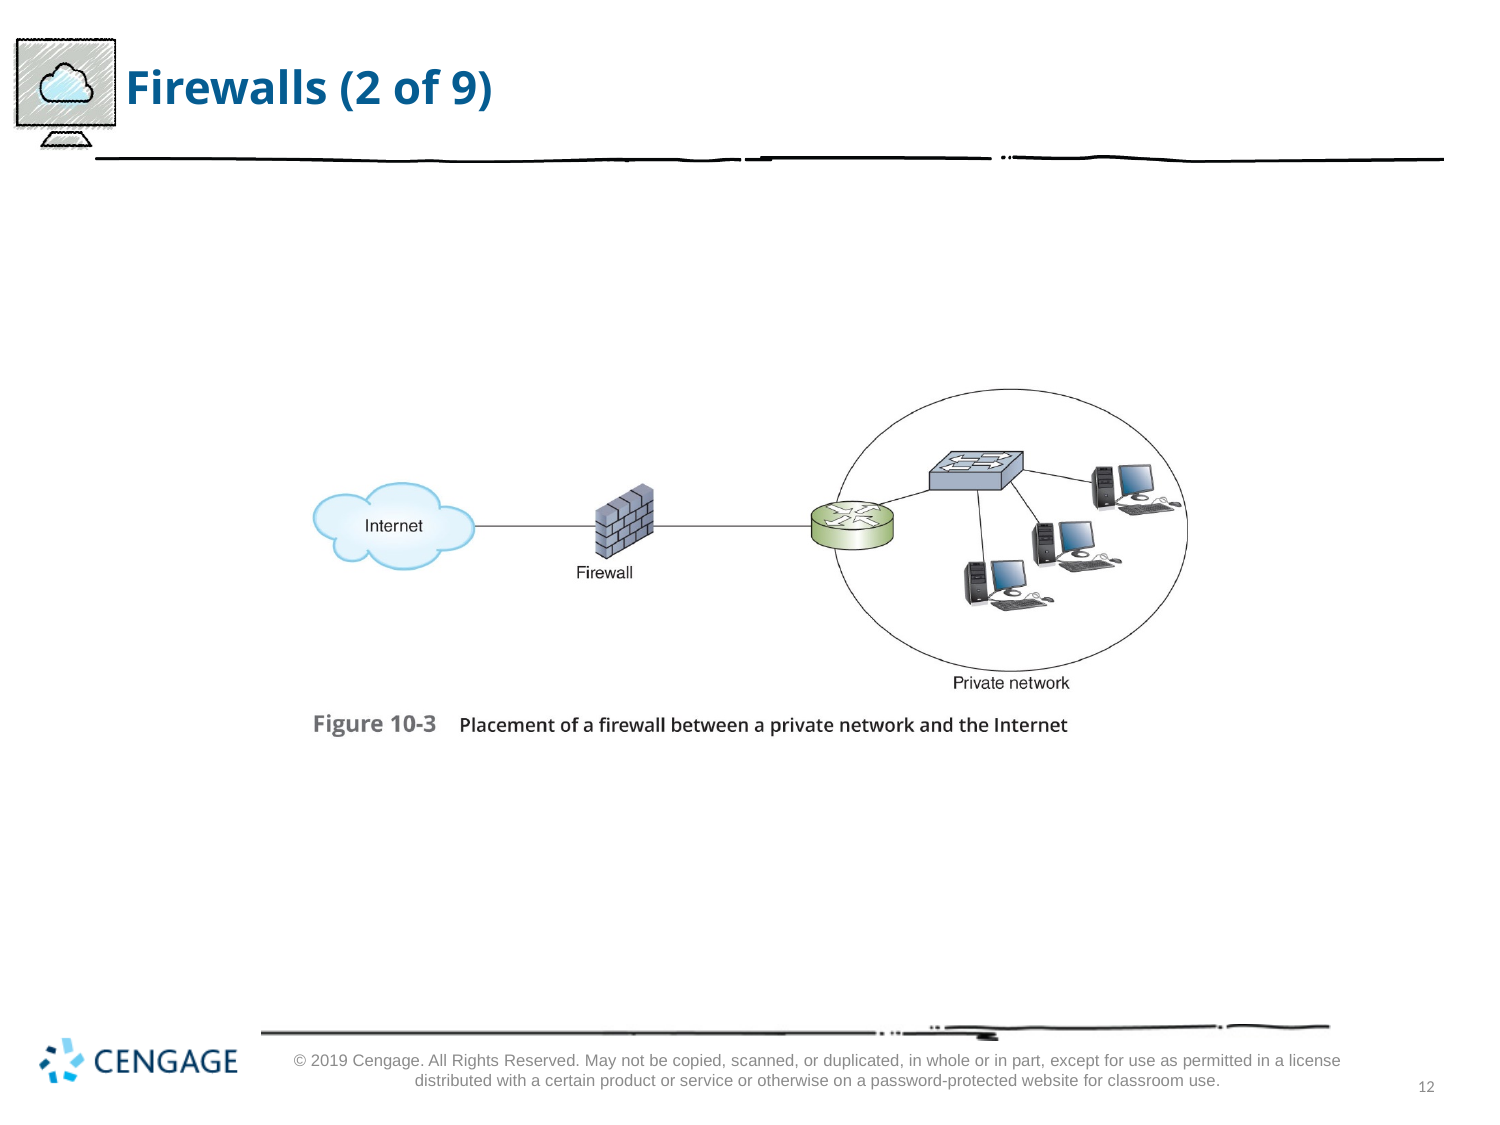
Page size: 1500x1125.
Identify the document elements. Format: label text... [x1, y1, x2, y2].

picture [19, 1024, 250, 1096]
picture [95, 155, 1444, 163]
picture [261, 1024, 1331, 1041]
picture [310, 386, 1190, 739]
footer © 2019 Cengage. All Rights Reserved. May not be copied, scanned, or duplicated, in whole or in part, except for use as permitted in a license distributed with a certain product or service or otherwise on a password-protected website for classroom use. [262, 1050, 1375, 1091]
title Firewalls (2 of 9) [125, 66, 1442, 116]
picture [13, 36, 117, 151]
